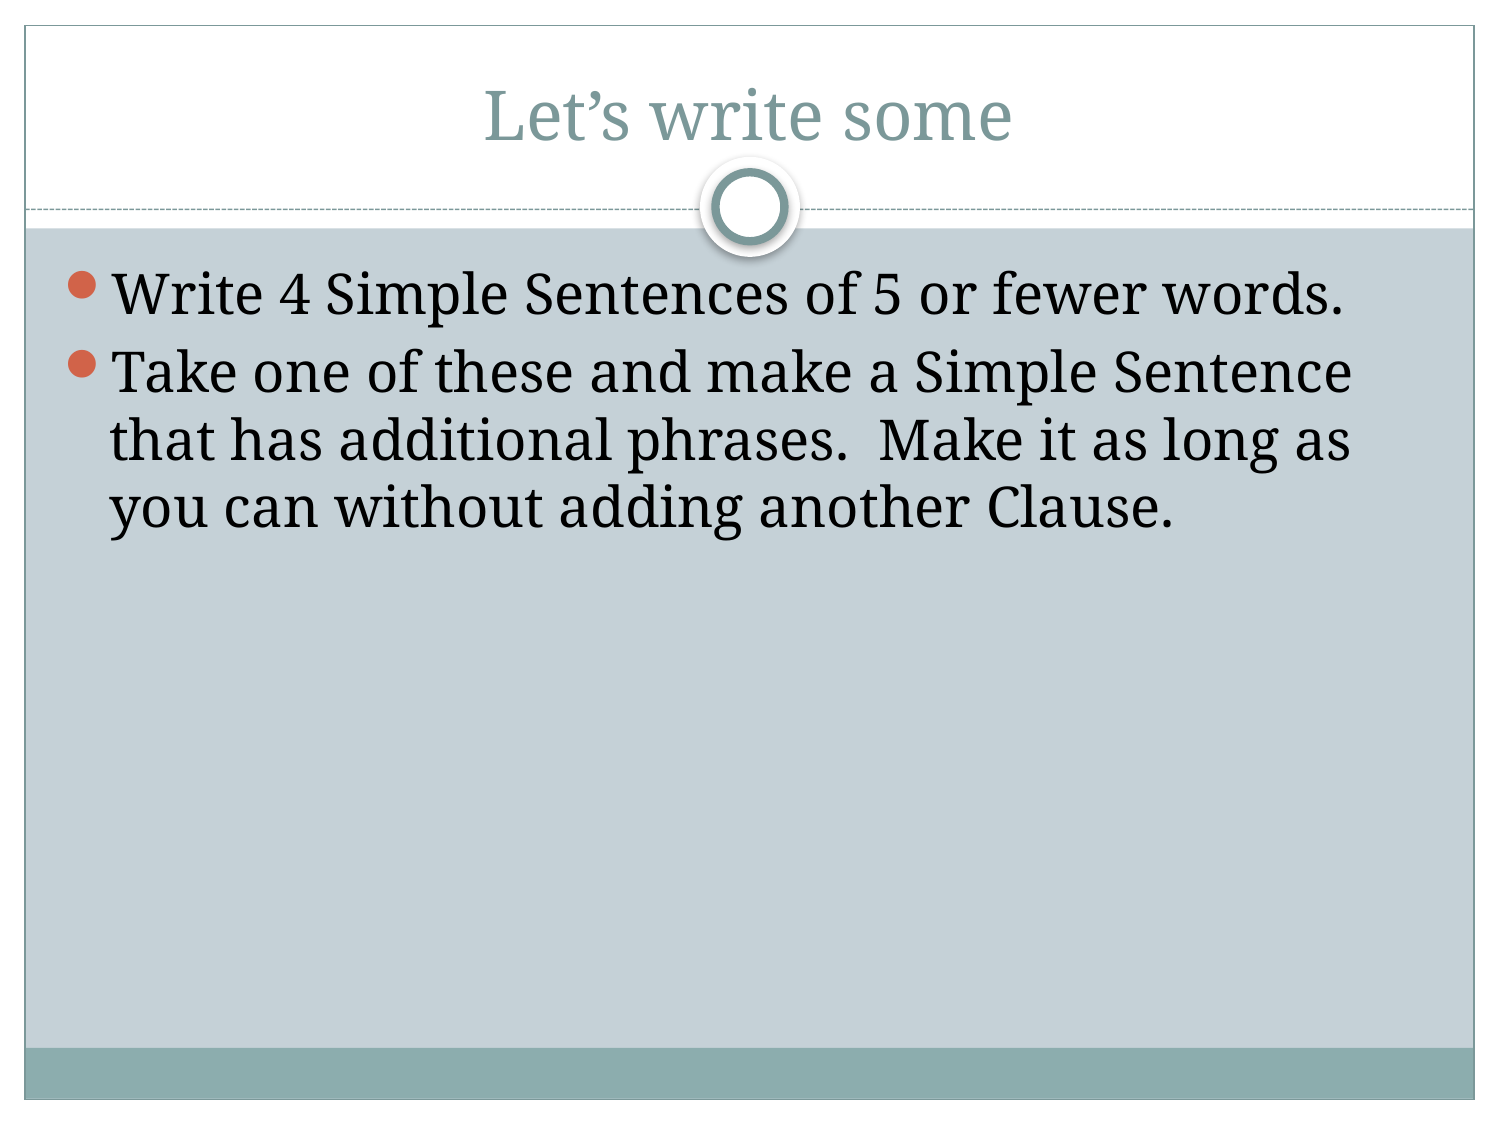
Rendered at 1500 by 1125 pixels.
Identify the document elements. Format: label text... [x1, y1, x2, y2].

list Write 4 Simple Sentences of 5 or fewer words. Take one of these and make a Simple Sentence that has additional phrases. Make it as long as you can without adding another Clause. [49, 250, 1445, 1001]
title Let’s write some [49, 37, 1450, 162]
